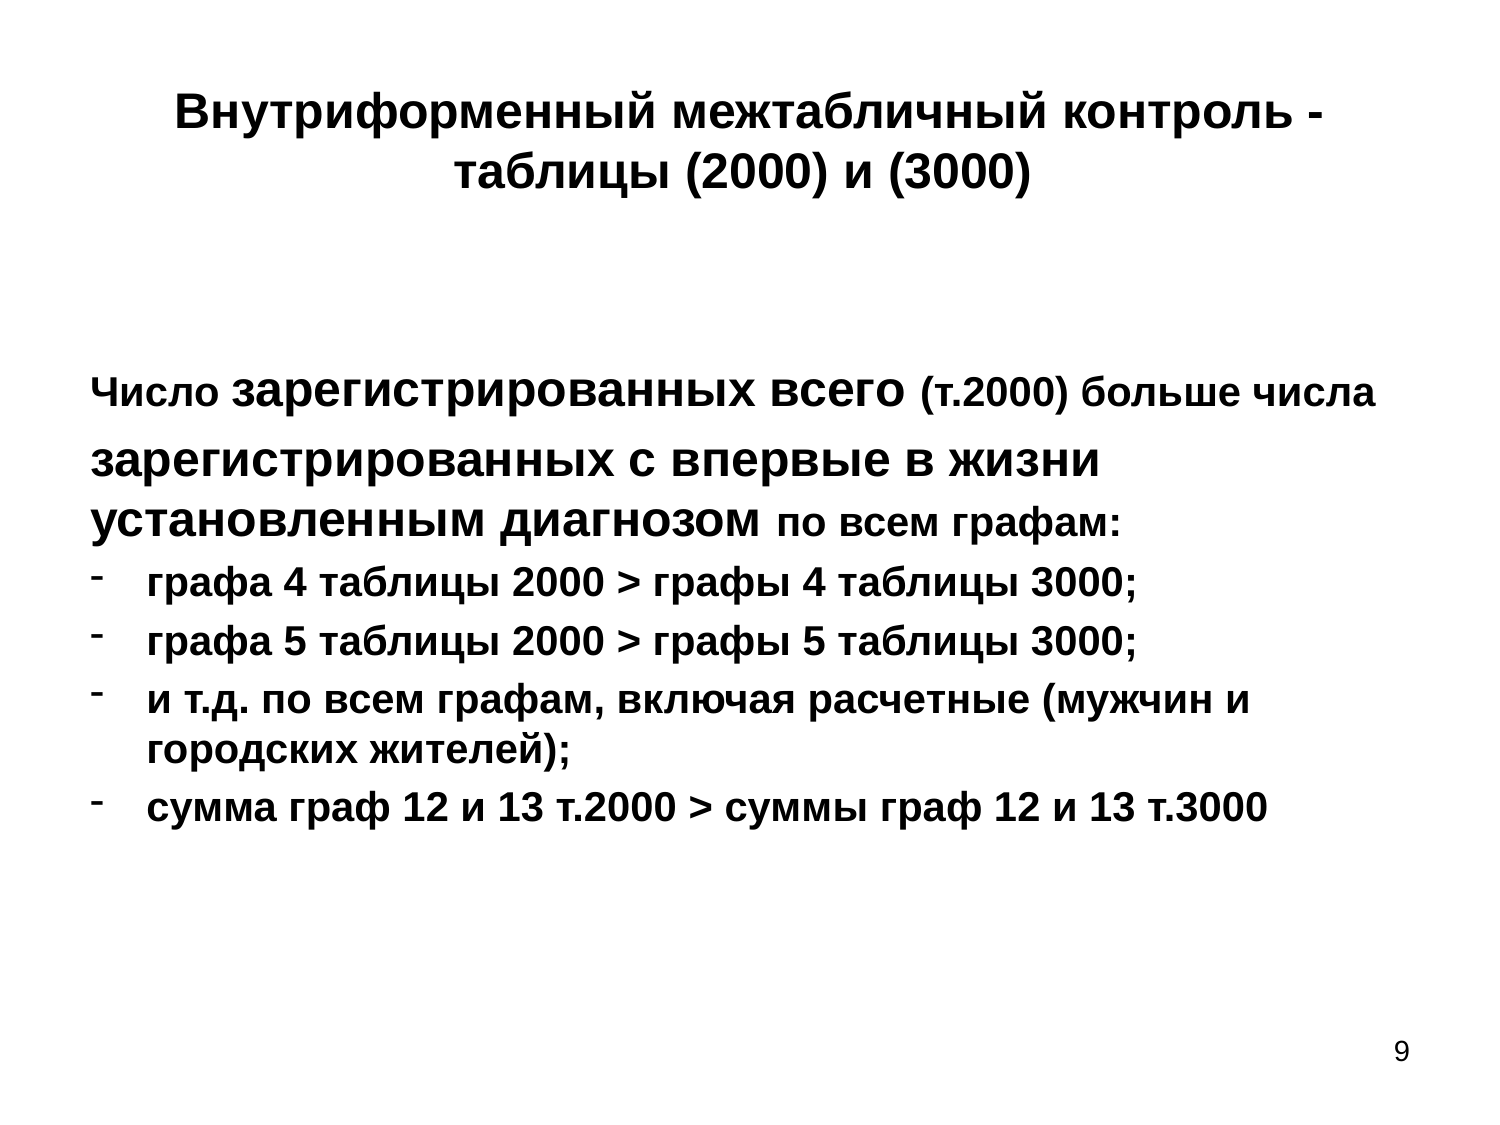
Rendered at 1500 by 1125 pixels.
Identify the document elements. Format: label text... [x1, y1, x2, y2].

slide_number 9 [1074, 1024, 1425, 1103]
list Число зарегистрированных всего (т.2000) больше числа зарегистрированных с впервые в жизни установленным диагнозом по всем графам: графа 4 таблицы 2000 > графы 4 таблицы 3000; графа 5 таблицы 2000 > графы 5 таблицы 3000; и т.д. по всем графам, включая расчетные (мужчин и городских жителей); сумма граф 12 и 13 т.2000 > суммы граф 12 и 13 т.3000 [74, 289, 1426, 1006]
title Внутриформенный межтабличный контроль - таблицы (2000) и (3000) [74, 44, 1426, 233]
